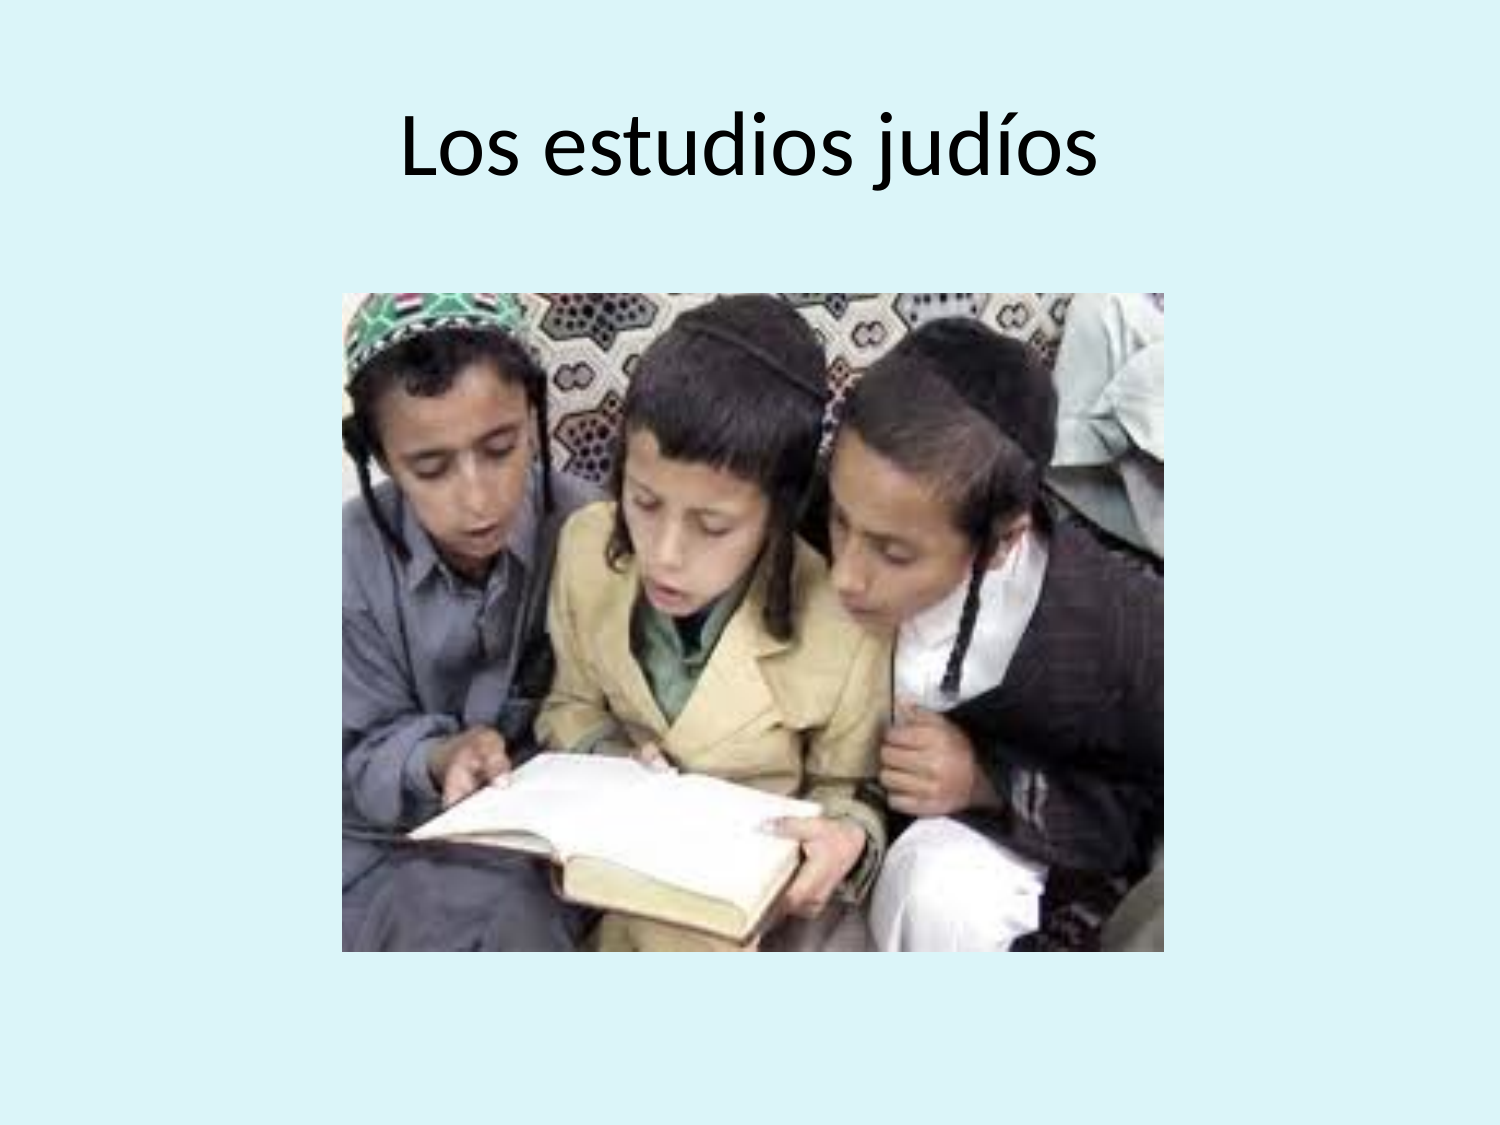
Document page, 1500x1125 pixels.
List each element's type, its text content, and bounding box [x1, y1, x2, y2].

title Los estudios judíos [75, 45, 1425, 233]
picture [342, 293, 1164, 952]
